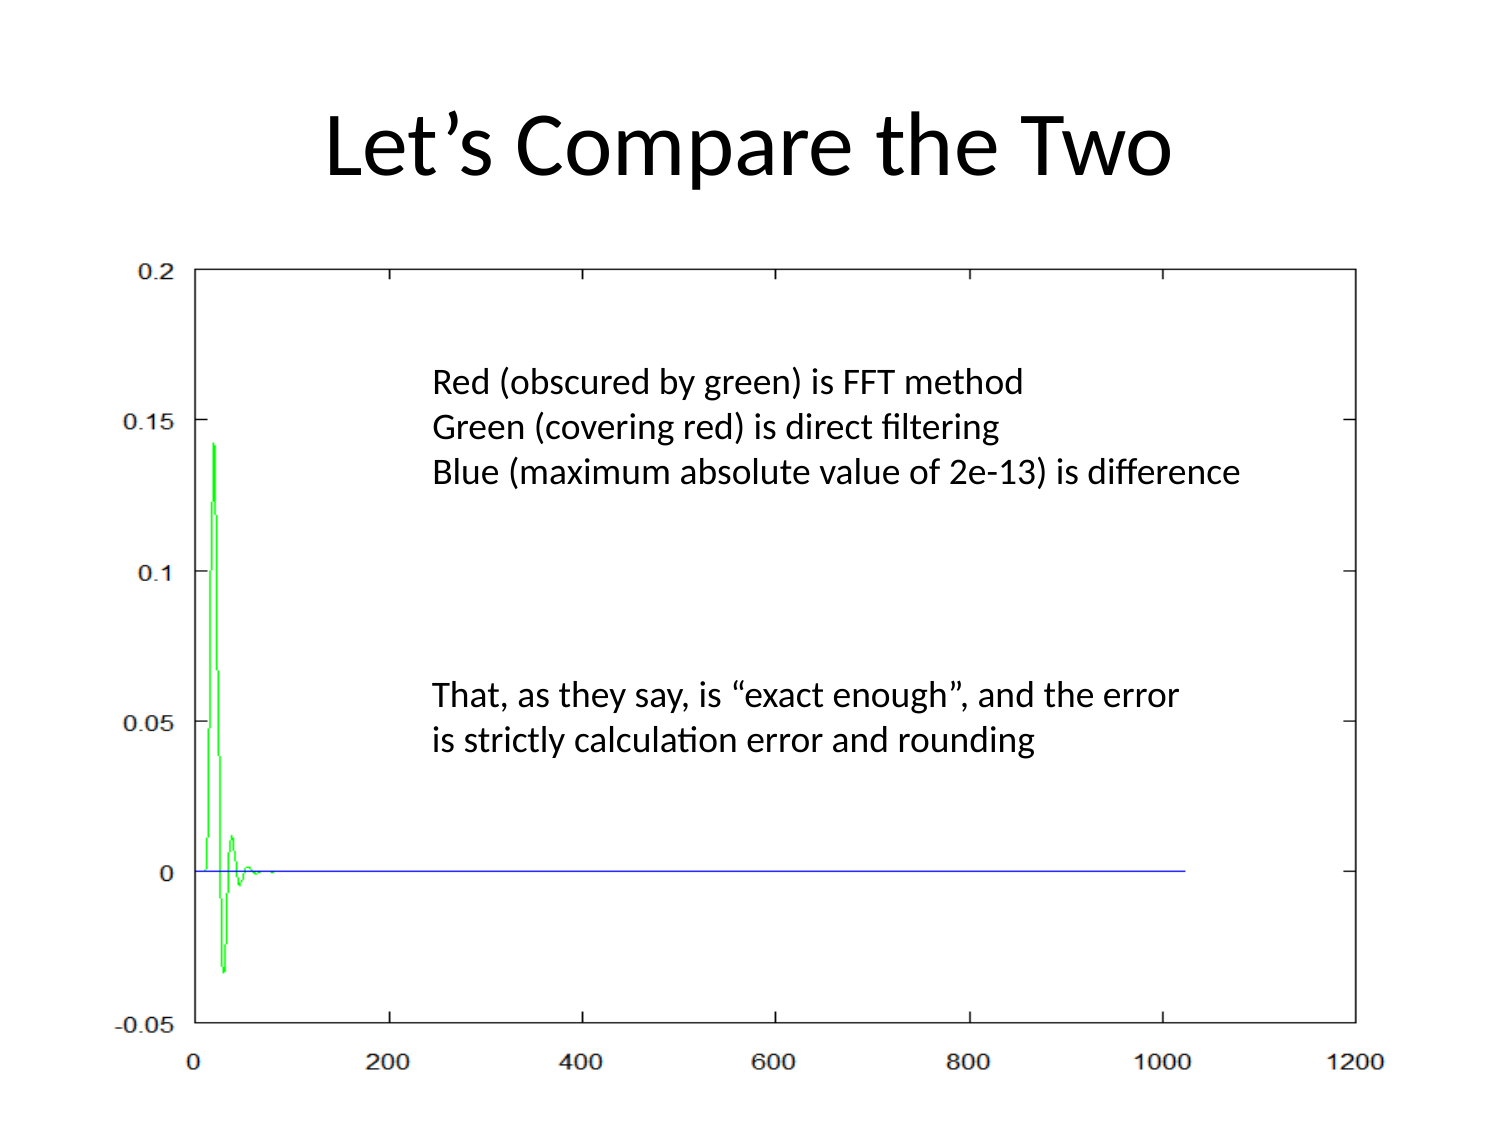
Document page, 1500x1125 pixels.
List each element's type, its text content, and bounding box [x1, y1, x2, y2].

picture [0, 199, 1500, 1125]
title Let’s Compare the Two [75, 45, 1425, 198]
